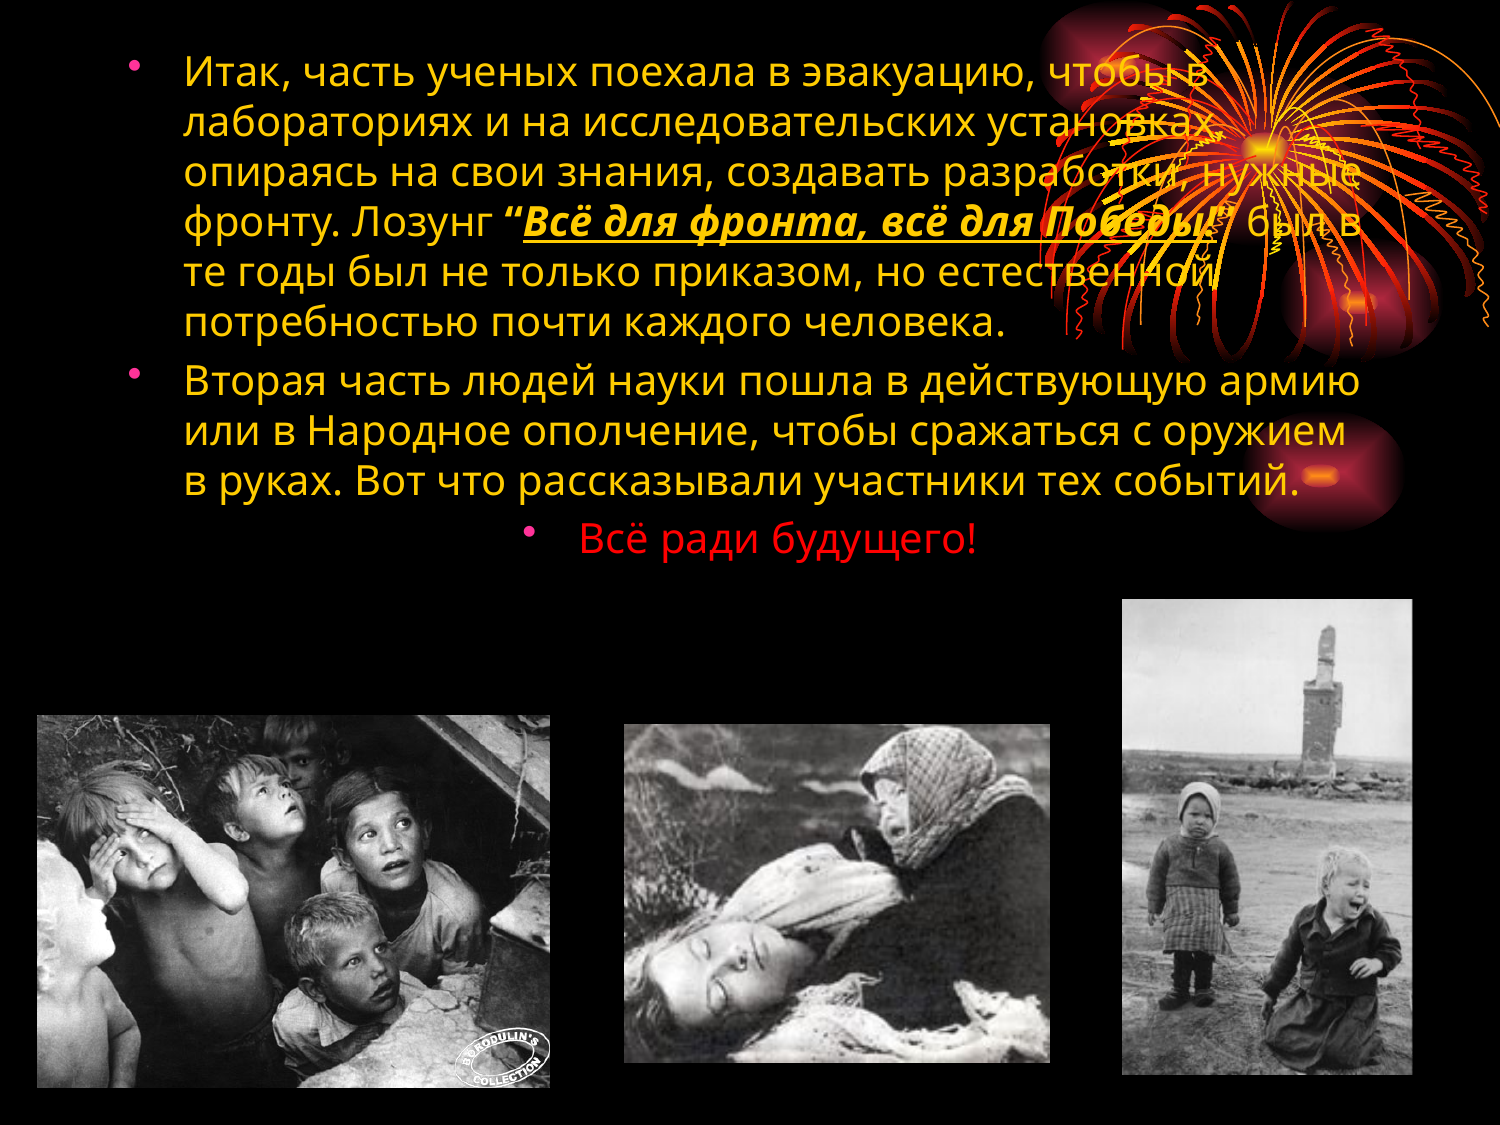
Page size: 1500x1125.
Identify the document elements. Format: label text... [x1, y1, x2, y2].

list Итак, часть ученых поехала в эвакуацию, чтобы в лабораториях и на исследовательских установках, опираясь на свои знания, создавать разработки, нужные фронту. Лозунг “Всё для фронта, всё для Победы!” был в те годы был не только приказом, но естественной потребностью почти каждого человека. Вторая часть людей науки пошла в действующую армию или в Народное ополчение, чтобы сражаться с оружием в руках. Вот что рассказывали участники тех событий. Всё ради будущего! [112, 37, 1388, 1001]
picture [624, 724, 1051, 1064]
picture [1122, 599, 1413, 1076]
picture [37, 715, 551, 1088]
